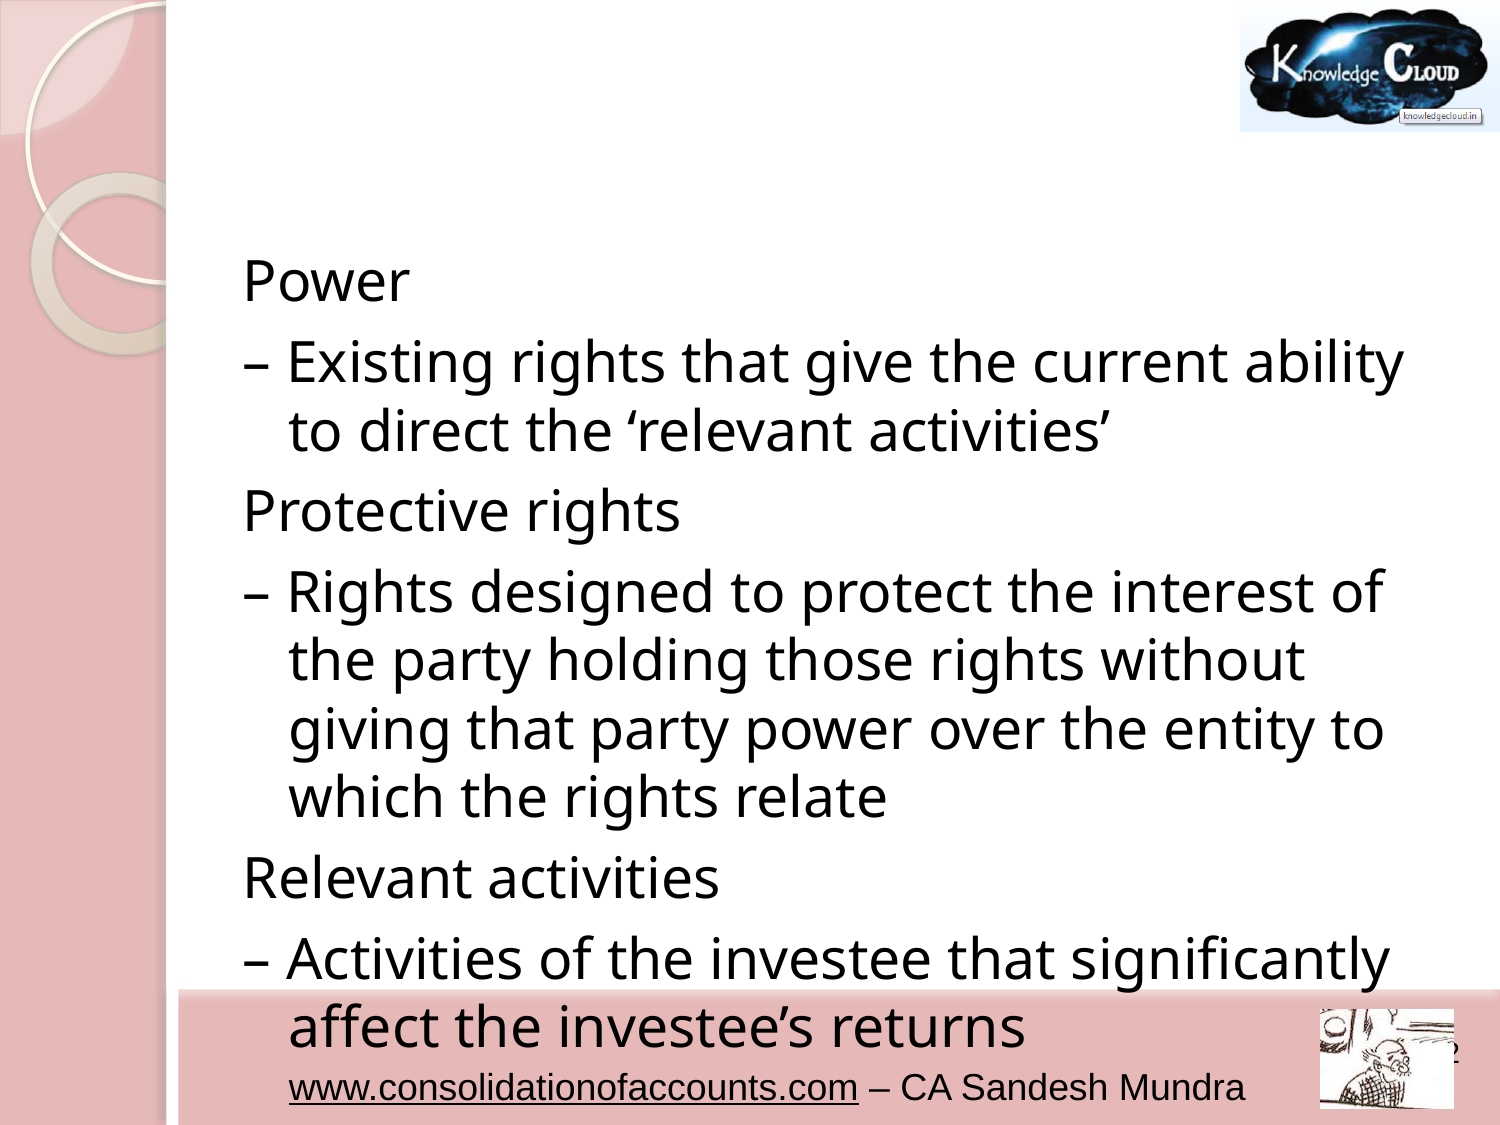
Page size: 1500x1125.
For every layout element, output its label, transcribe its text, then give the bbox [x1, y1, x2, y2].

picture [1320, 1067, 1413, 1109]
list Power – Existing rights that give the current ability to direct the ‘relevant activities’ Protective rights – Rights designed to protect the interest of the party holding those rights without giving that party power over the entity to which the rights relate Relevant activities – Activities of the investee that significantly affect the investee’s returns [215, 237, 1445, 1067]
picture [1445, 1009, 1454, 1034]
slide_number 12 [1413, 1034, 1488, 1113]
picture [1239, 0, 1500, 132]
